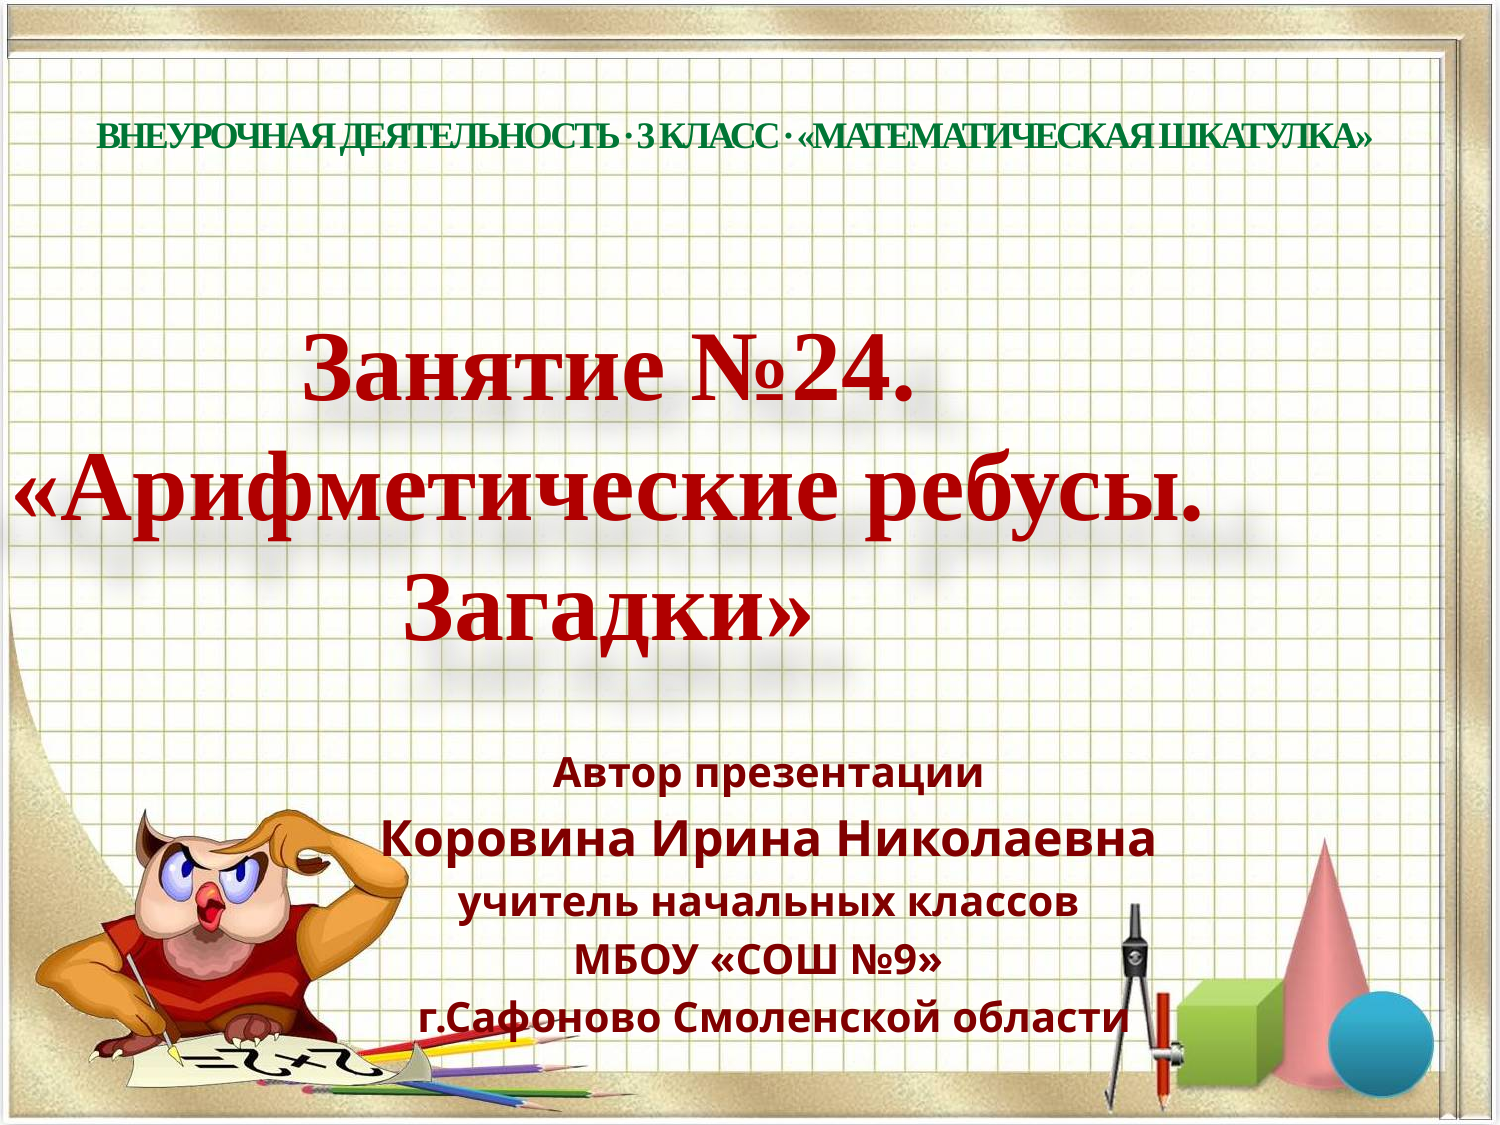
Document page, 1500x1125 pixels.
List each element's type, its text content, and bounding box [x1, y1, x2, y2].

title Занятие №24. «Арифметические ребусы. Загадки» [0, 304, 1229, 657]
text_box Внеурочная деятельность ∙ 3 класс ∙ «Математическая шкатулка» [23, 103, 1454, 164]
text_box [515, 790, 1414, 1078]
subtitle Автор презентации Коровина Ирина Николаевна учитель начальных классов МБОУ «СОШ №9» г.Сафоново Смоленской области [304, 738, 1234, 1102]
picture [0, 0, 1500, 1125]
